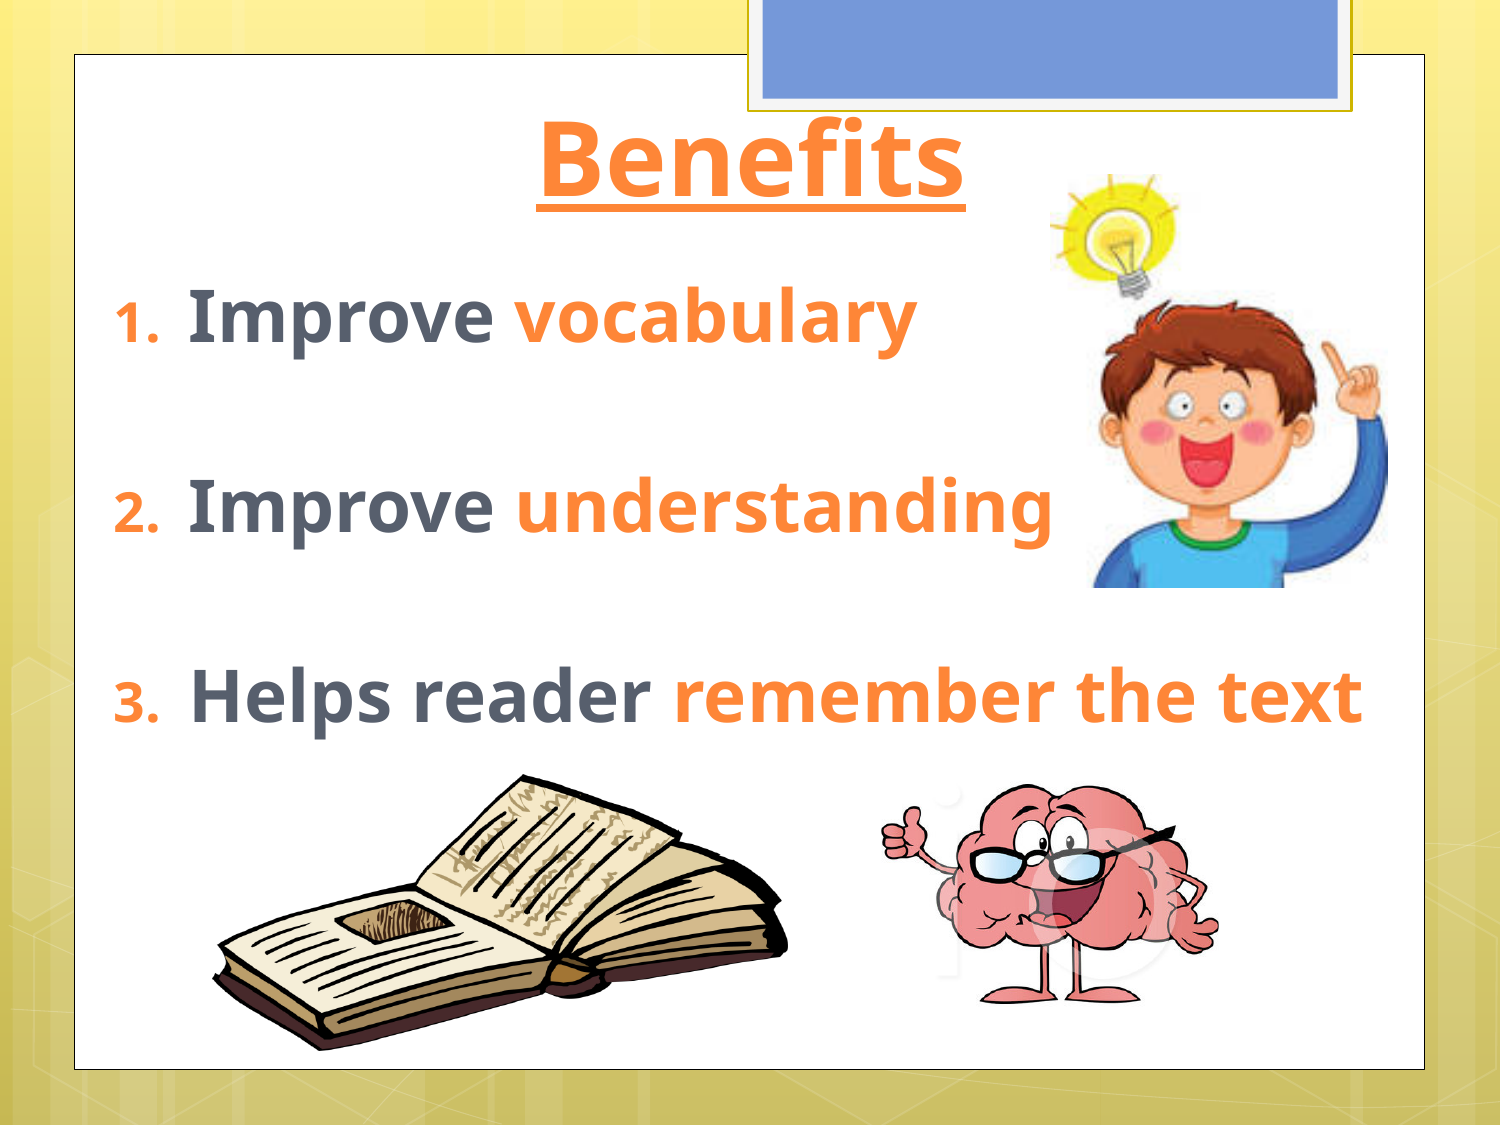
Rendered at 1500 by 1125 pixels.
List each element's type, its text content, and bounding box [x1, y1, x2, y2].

list Improve vocabulary Improve understanding Helps reader remember the text [87, 262, 1438, 839]
title Benefits [174, 37, 1328, 225]
picture [212, 774, 788, 1051]
picture [1049, 174, 1388, 588]
picture [881, 774, 1219, 1018]
